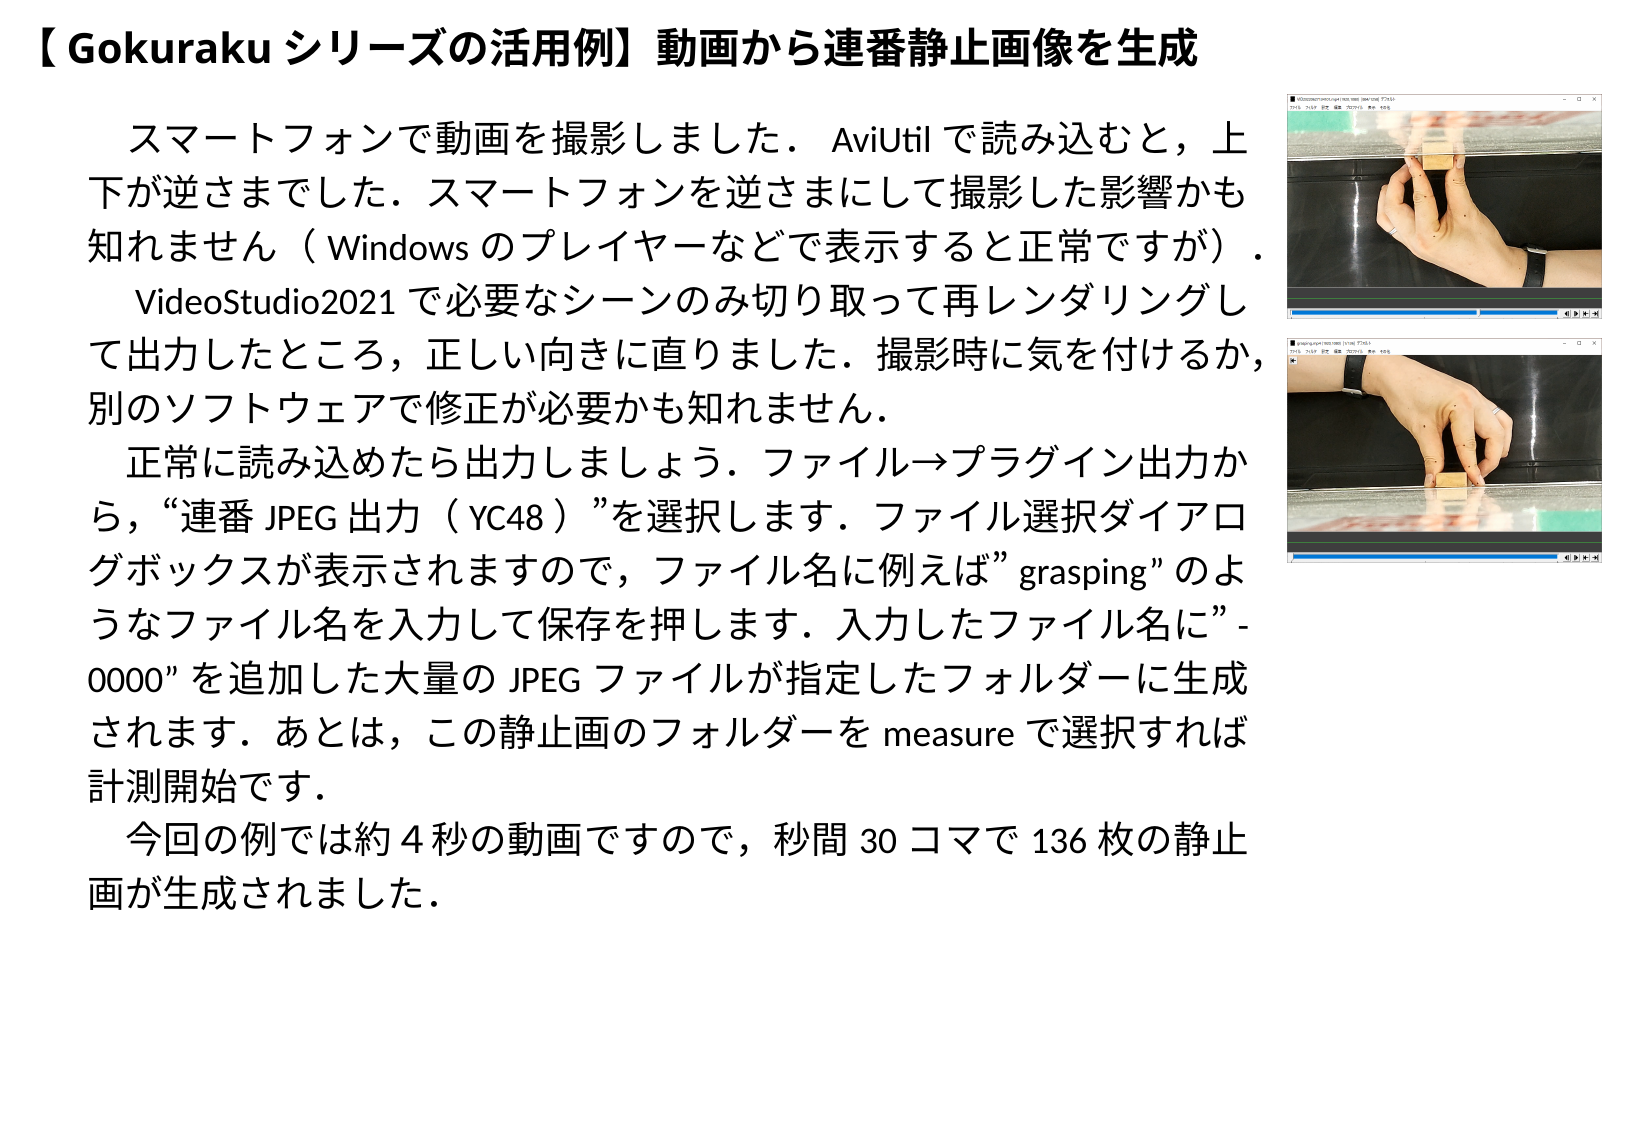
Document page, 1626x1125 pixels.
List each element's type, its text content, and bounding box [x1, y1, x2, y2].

picture [1287, 94, 1602, 319]
text_box スマートフォンで動画を撮影しました．AviUtilで読み込むと，上下が逆さまでした．スマートフォンを逆さまにして撮影した影響かも知れません（Windowsのプレイヤーなどで表示すると正常ですが）． VideoStudio2021で必要なシーンのみ切り取って再レンダリングして出力したところ，正しい向きに直りました．撮影時に気を付けるか，別のソフトウェアで修正が必要かも知れません． 正常に読み込めたら出力しましょう．ファイル→プラグイン出力から，“連番JPEG出力（YC48）”を選択します．ファイル選択ダイアログボックスが表示されますので，ファイル名に例えば”grasping”のようなファイル名を入力して保存を押します．入力したファイル名に”-0000”を追加した大量のJPEGファイルが指定したフォルダーに生成されます．あとは，この静止画のフォルダーをmeasureで選択すれば計測開始です． 今回の例では約４秒の動画ですので，秒間30コマで136枚の静止画が生成されました． [72, 98, 1264, 923]
title 【Gokurakuシリーズの活用例】動画から連番静止画像を生成 [0, 0, 1625, 101]
picture [1287, 338, 1602, 563]
